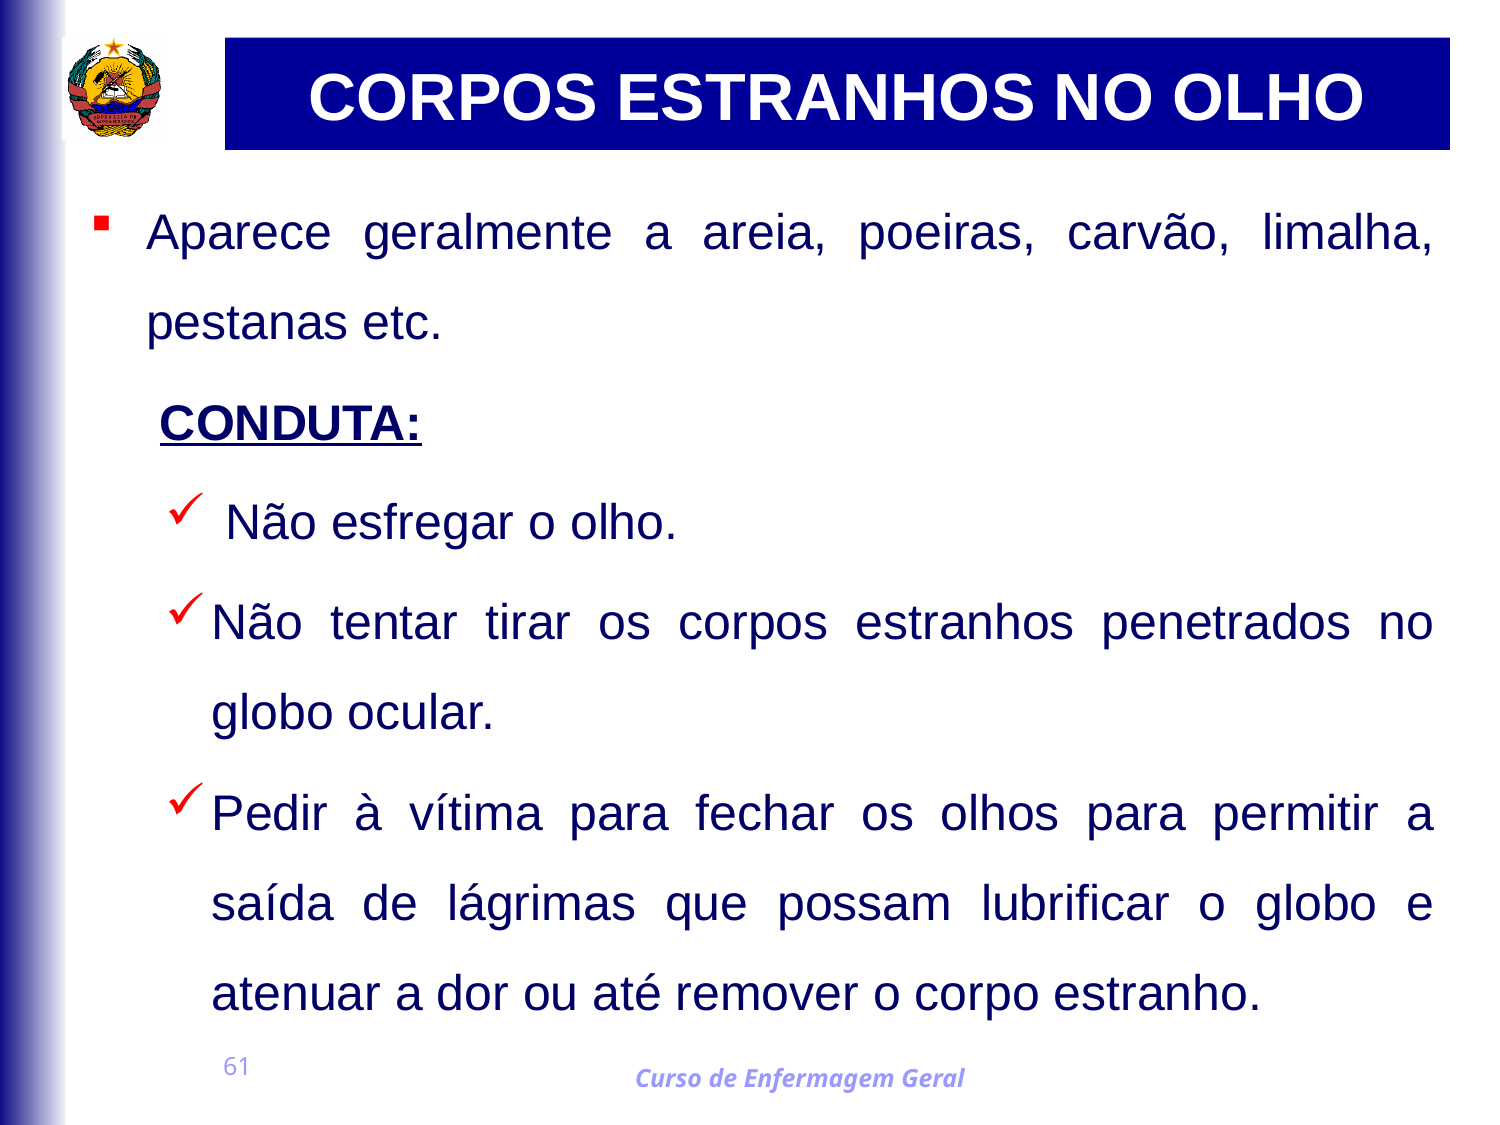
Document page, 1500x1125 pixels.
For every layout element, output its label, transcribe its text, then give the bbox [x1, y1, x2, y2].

slide_number 61 [62, 1037, 413, 1098]
title CORPOS ESTRANHOS NO OLHO [224, 37, 1451, 151]
footer Curso de Enfermagem Geral [499, 1049, 1101, 1101]
list Aparece geralmente a areia, poeiras, carvão, limalha, pestanas etc. CONDUTA: Não esfregar o olho. Não tentar tirar os corpos estranhos penetrados no globo ocular. Pedir à vítima para fechar os olhos para permitir a saída de lágrimas que possam lubrificar o globo e atenuar a dor ou até remover o corpo estranho. [74, 162, 1451, 1038]
